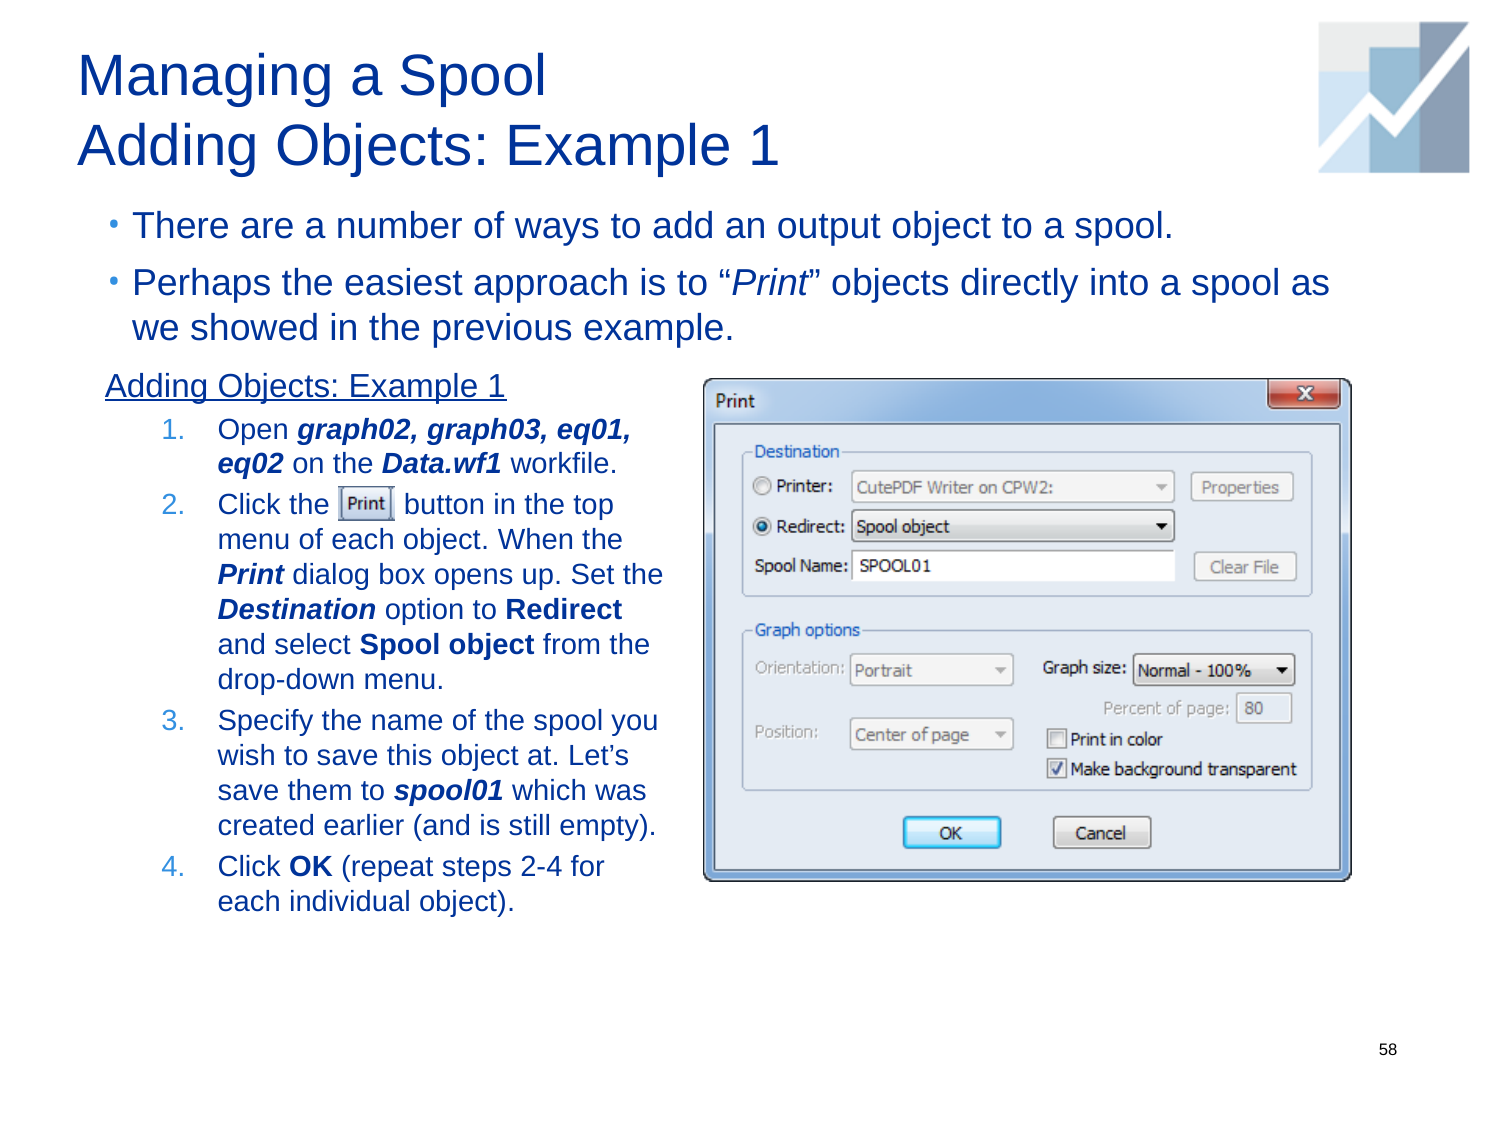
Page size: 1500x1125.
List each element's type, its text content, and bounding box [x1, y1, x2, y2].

title Managing a Spool Adding Objects: Example 1 [62, 0, 1297, 185]
text_box Adding Objects: Example 1 Open graph02, graph03, eq01, eq02 on the Data.wf1 workfile. Click the button in the top menu of each object. When the Print dialog box opens up. Set the Destination option to Redirect and select Spool object from the drop-down menu. Specify the name of the spool you wish to save this object at. Let’s save them to spool01 which was created earlier (and is still empty). Click OK (repeat steps 2-4 for each individual object). [23, 356, 691, 1037]
slide_number 58 [1262, 1015, 1413, 1067]
picture [1300, 11, 1479, 181]
picture [702, 377, 1352, 882]
text_box There are a number of ways to add an output object to a spool. Perhaps the easiest approach is to “Print” objects directly into a spool as we showed in the previous example. [88, 193, 1352, 401]
picture [338, 485, 396, 521]
